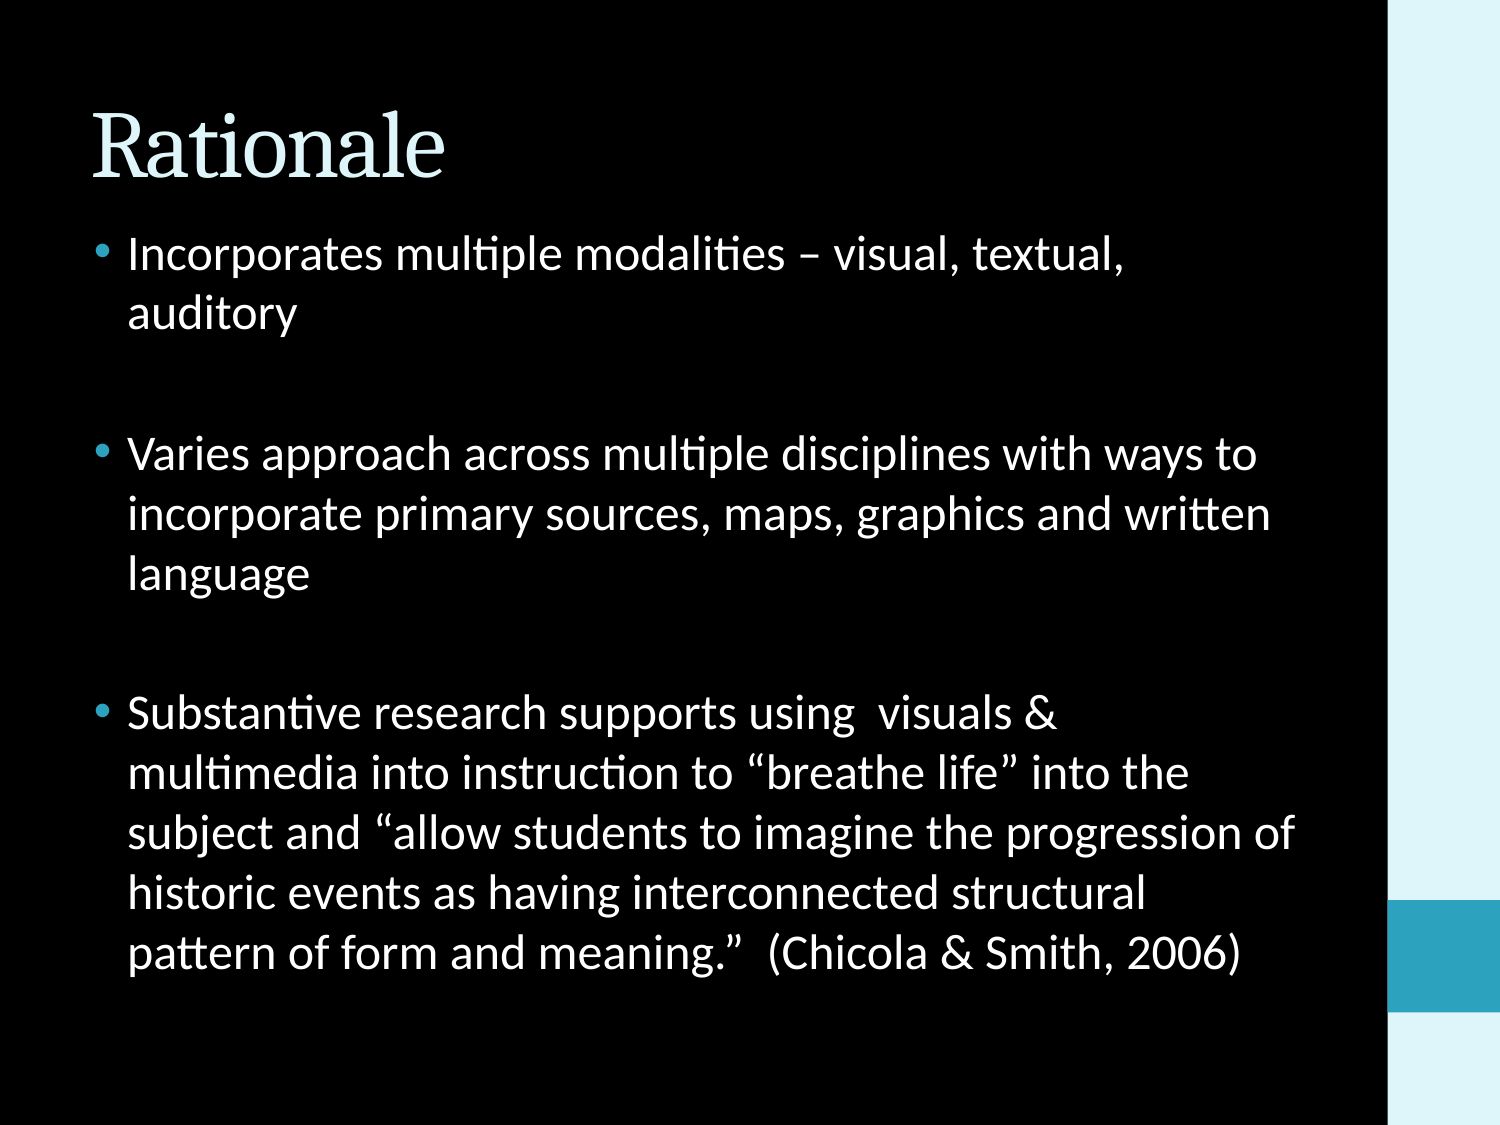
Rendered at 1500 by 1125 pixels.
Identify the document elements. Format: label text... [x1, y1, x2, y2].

title Rationale [75, 45, 1325, 233]
list Incorporates multiple modalities – visual, textual, auditory Varies approach across multiple disciplines with ways to incorporate primary sources, maps, graphics and written language Substantive research supports using visuals & multimedia into instruction to “breathe life” into the subject and “allow students to imagine the progression of historic events as having interconnected structural pattern of form and meaning.” (Chicola & Smith, 2006) [62, 212, 1313, 1000]
